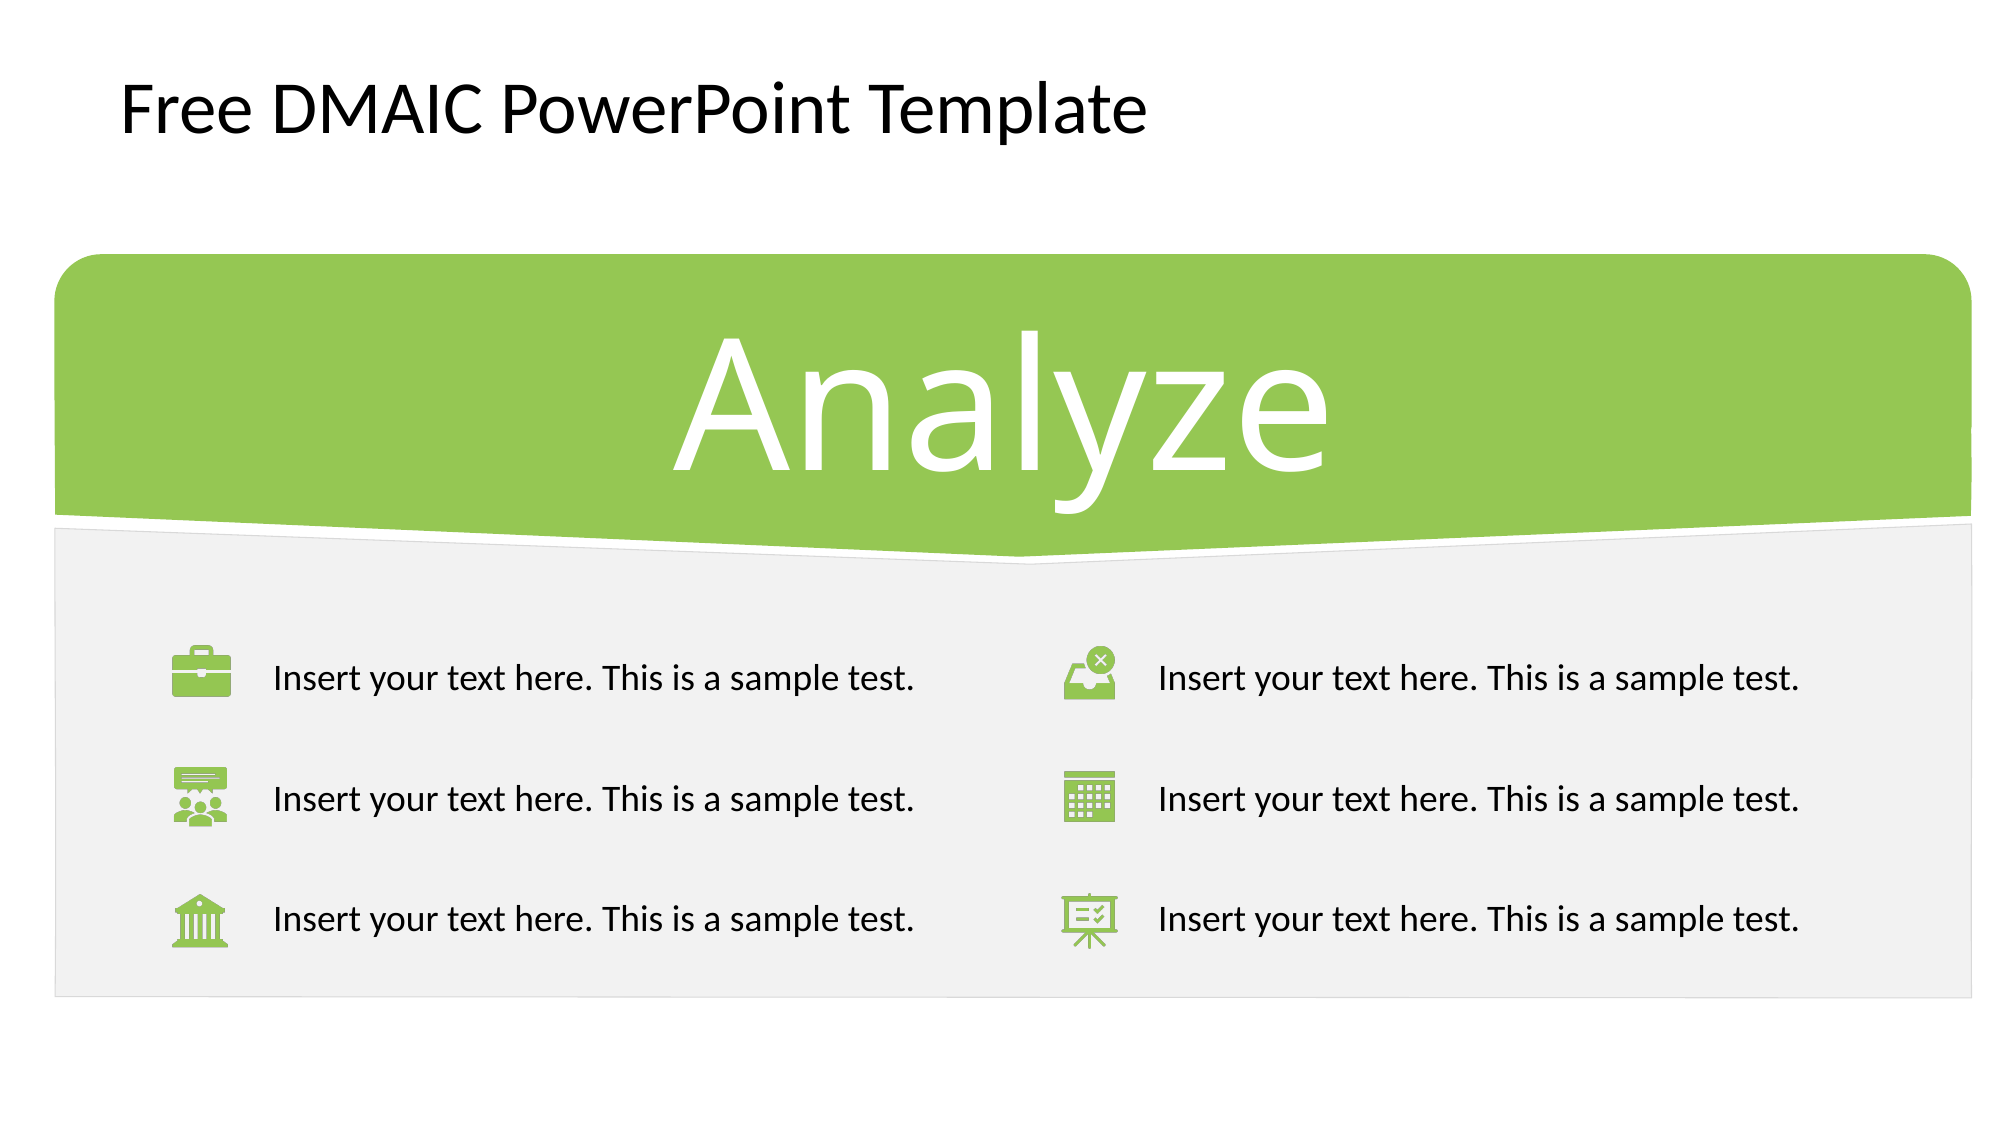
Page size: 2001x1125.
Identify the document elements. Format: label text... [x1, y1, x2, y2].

picture [1054, 885, 1125, 956]
text_box Insert your text here. This is a sample test. [1128, 887, 1835, 947]
text_box Insert your text here. This is a sample test. [240, 645, 950, 706]
picture [1054, 637, 1125, 709]
text_box Analyze [96, 279, 1914, 515]
text_box Insert your text here. This is a sample test. [239, 887, 950, 947]
text_box Insert your text here. This is a sample test. [1129, 645, 1835, 706]
text_box [52, 252, 1974, 559]
title Free DMAIC PowerPoint Template [99, 45, 1900, 162]
picture [1054, 761, 1125, 832]
text_box Insert your text here. This is a sample test. [240, 766, 950, 826]
picture [164, 637, 236, 709]
text_box [52, 521, 1974, 1001]
picture [164, 885, 236, 956]
picture [164, 761, 236, 832]
text_box Insert your text here. This is a sample test. [1129, 766, 1835, 826]
